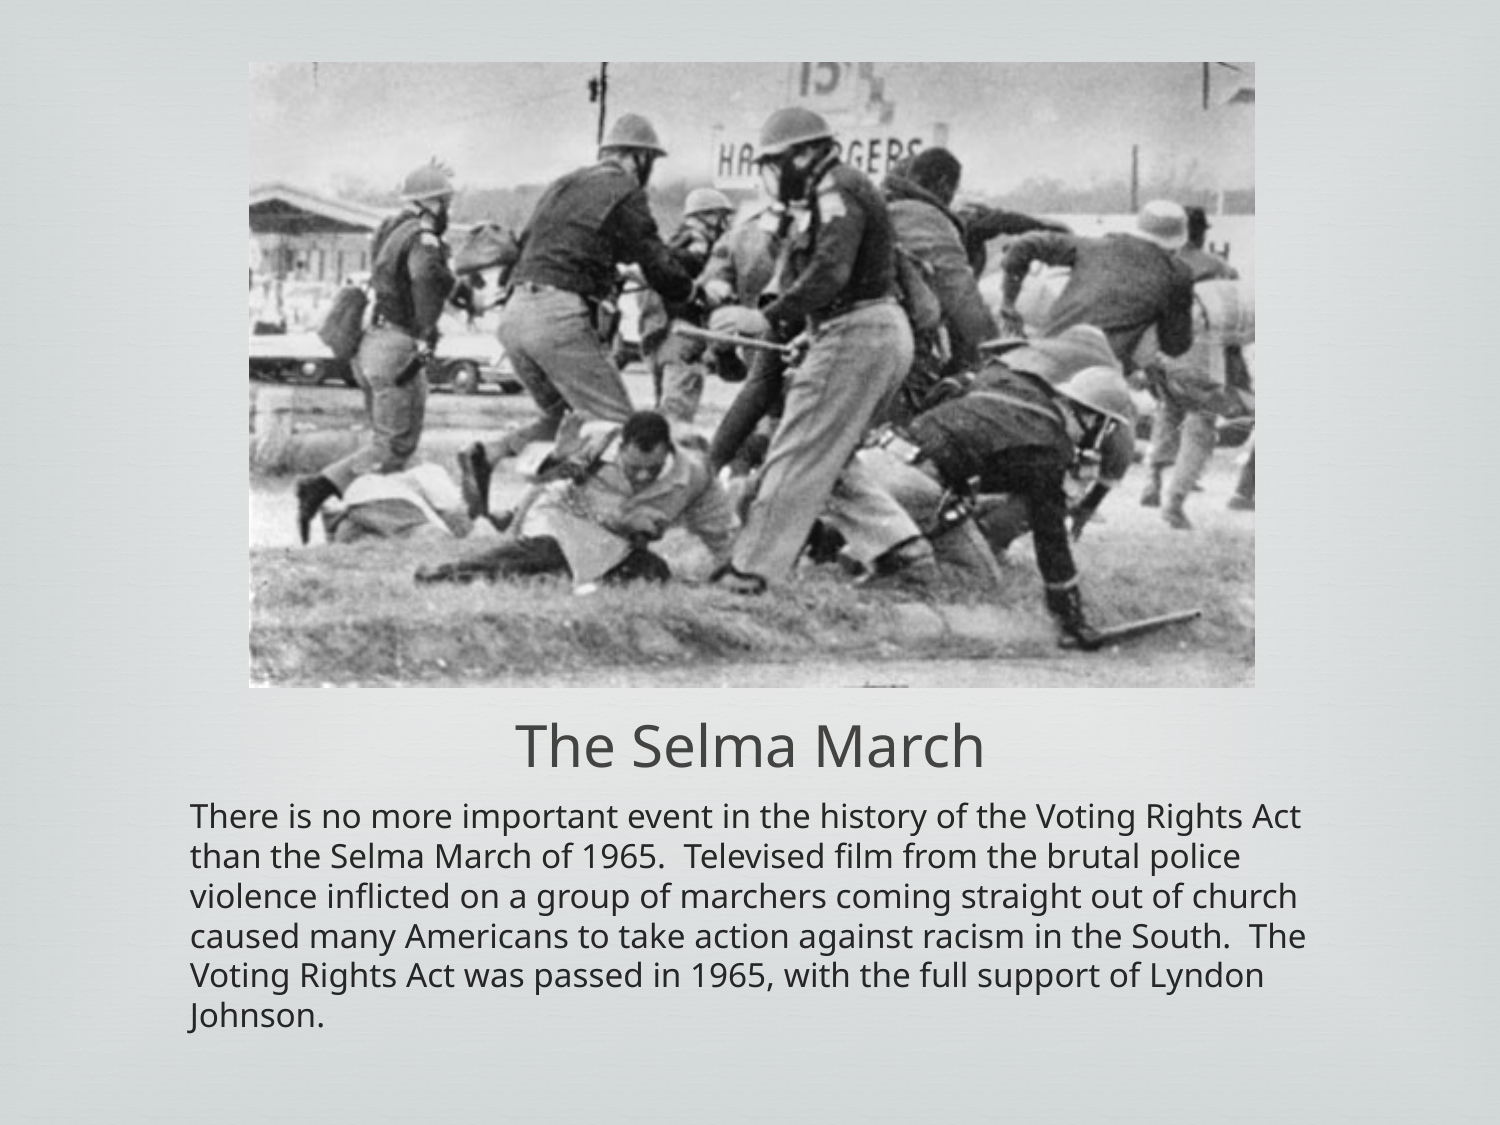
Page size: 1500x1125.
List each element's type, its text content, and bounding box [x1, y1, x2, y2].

title The Selma March [500, 698, 1062, 787]
list There is no more important event in the history of the Voting Rights Act than the Selma March of 1965. Televised film from the brutal police violence inflicted on a group of marchers coming straight out of church caused many Americans to take action against racism in the South. The Voting Rights Act was passed in 1965, with the full support of Lyndon Johnson. [174, 787, 1386, 1005]
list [249, 61, 1256, 688]
